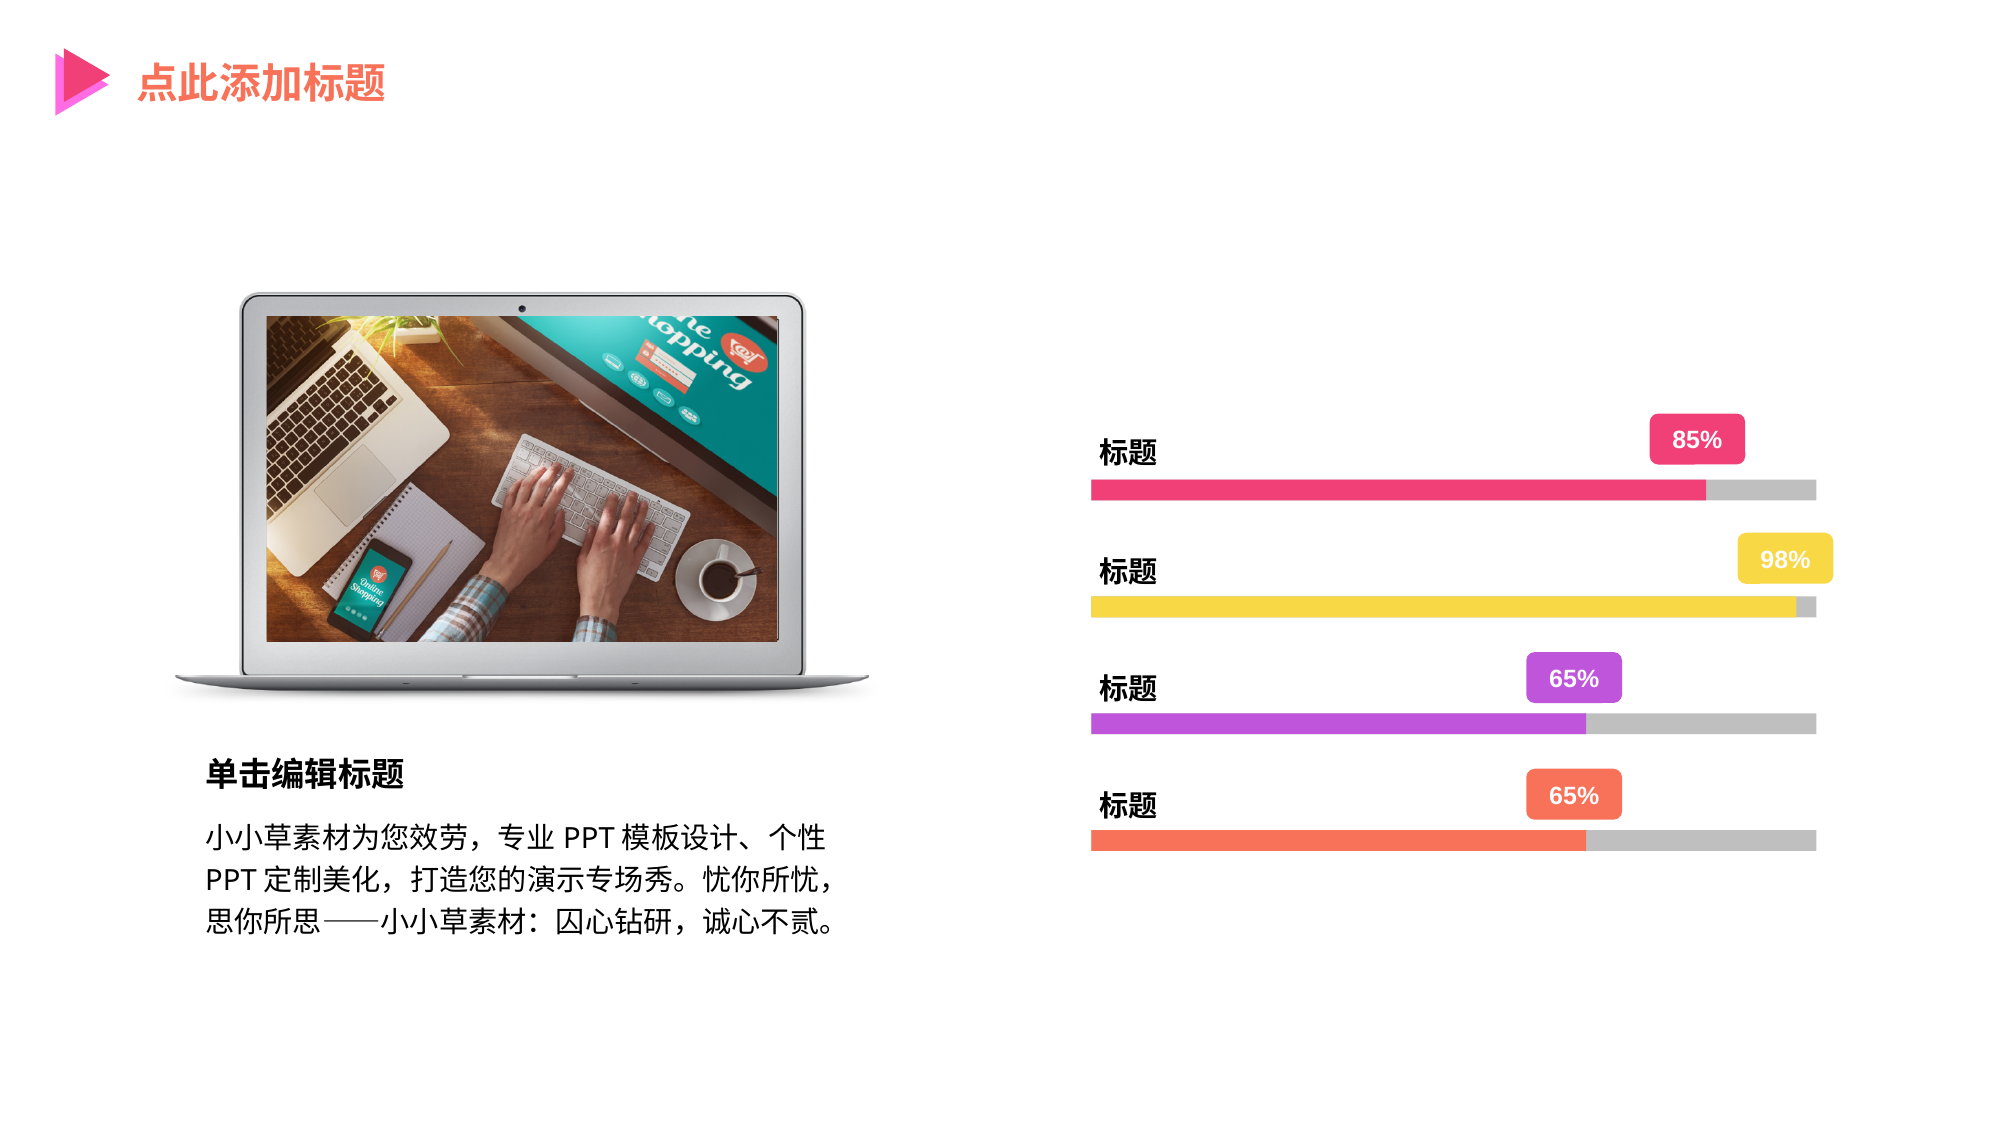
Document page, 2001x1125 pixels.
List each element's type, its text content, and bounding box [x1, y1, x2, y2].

text_box 标题 [1084, 545, 1174, 596]
text_box 65% [1525, 767, 1624, 821]
text_box 98% [1736, 531, 1835, 585]
text_box 标题 [1084, 662, 1174, 713]
text_box 标题 [1084, 779, 1174, 830]
text_box [1587, 712, 1817, 735]
text_box 单击编辑标题 [205, 752, 431, 793]
text_box [1090, 479, 1707, 502]
text_box 65% [1525, 650, 1624, 705]
text_box [1797, 595, 1817, 618]
text_box 小小草素材为您效劳，专业PPT模板设计、个性PPT定制美化，打造您的演示专场秀。忧你所忧，思你所思——小小草素材：囚心钻研，诚心不贰。 [205, 812, 862, 939]
text_box [1090, 829, 1587, 852]
text_box [1587, 829, 1817, 852]
text_box [1090, 712, 1587, 735]
text_box 标题 [1084, 426, 1174, 477]
text_box [1090, 595, 1797, 618]
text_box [55, 48, 111, 116]
text_box 85% [1648, 412, 1747, 466]
text_box 点此添加标题 [121, 48, 455, 114]
text_box [1707, 479, 1817, 502]
picture [160, 274, 899, 737]
